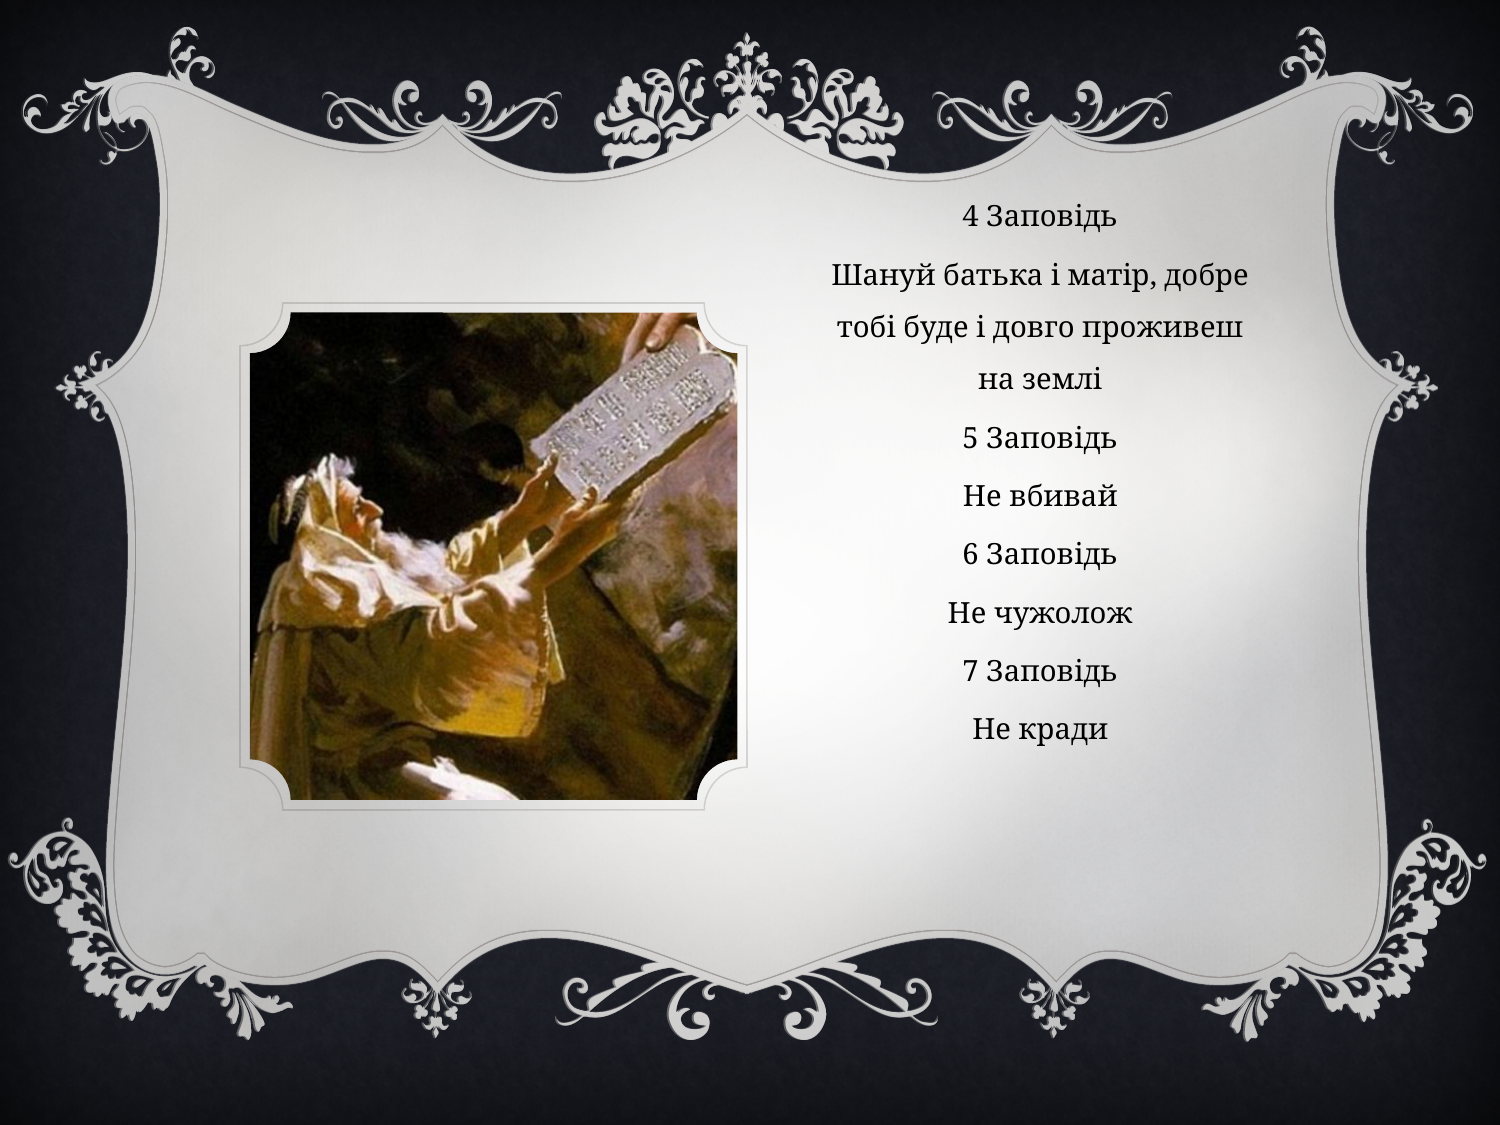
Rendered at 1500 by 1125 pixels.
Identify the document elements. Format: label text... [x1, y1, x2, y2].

list 4 Заповідь Шануй батька і матір, добре тобі буде і довго проживеш на землі 5 Заповідь Не вбивай 6 Заповідь Не чужолож 7 Заповідь Не кради [809, 172, 1272, 834]
picture [0, 0, 1500, 1125]
